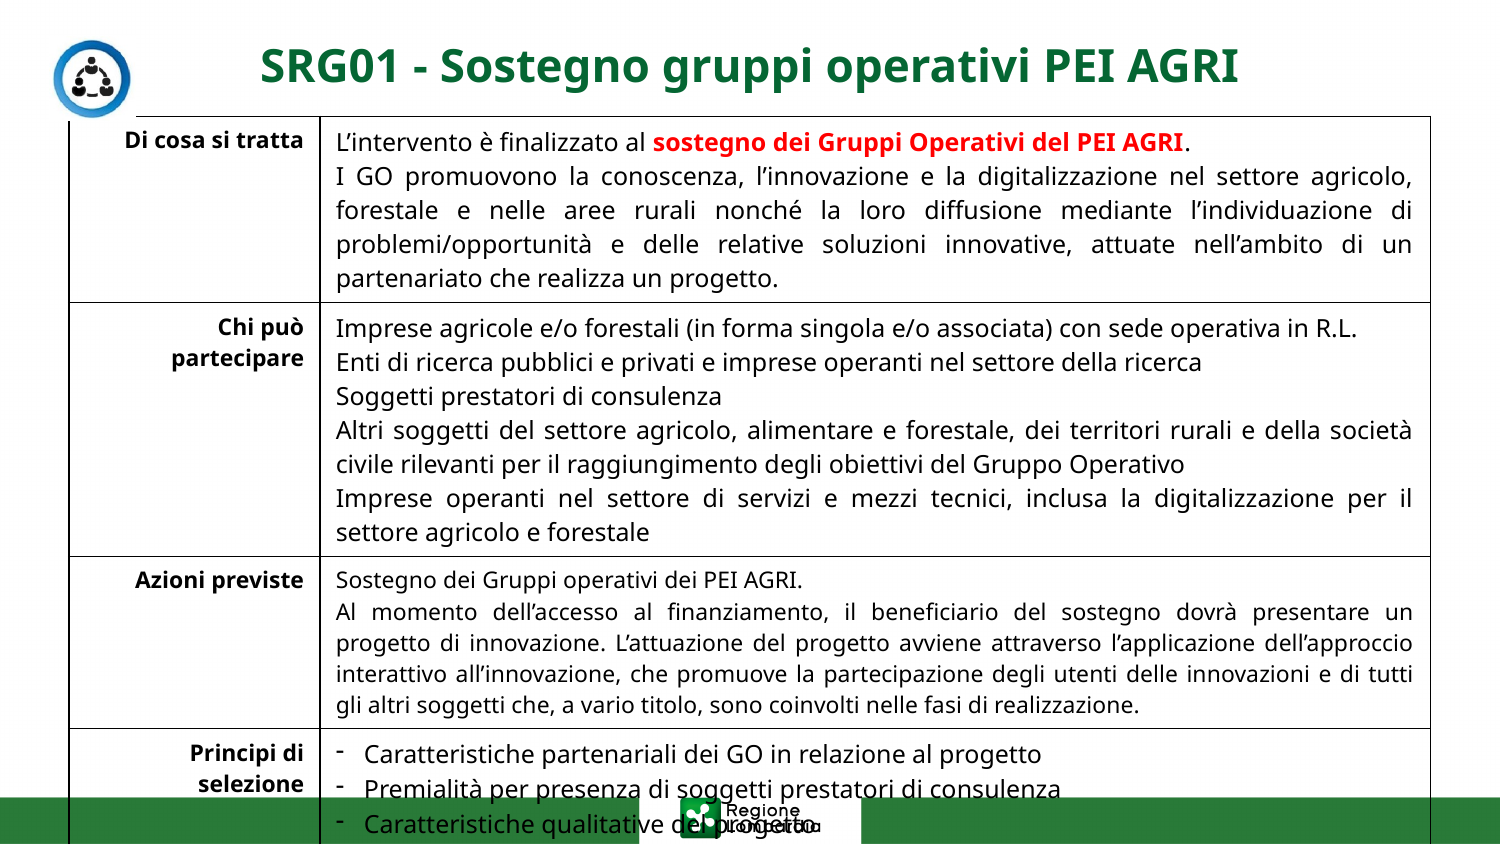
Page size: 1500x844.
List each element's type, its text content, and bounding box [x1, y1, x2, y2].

table_cell Caratteristiche partenariali dei GO in relazione al progetto Premialità per presenza di soggetti prestatori di consulenza Caratteristiche qualitative del progetto Qualità dell’attività di disseminazione e divulgazione dei risultati [321, 729, 1430, 844]
table_header L’intervento è finalizzato al sostegno dei Gruppi Operativi del PEI AGRI. I GO promuovono la conoscenza, l’innovazione e la digitalizzazione nel settore agricolo, forestale e nelle aree rurali nonché la loro diffusione mediante l’individuazione di problemi/opportunità e delle relative soluzioni innovative, attuate nell’ambito di un partenariato che realizza un progetto. [321, 117, 1430, 302]
table_cell Sostegno dei Gruppi operativi dei PEI AGRI. Al momento dell’accesso al finanziamento, il beneficiario del sostegno dovrà presentare un progetto di innovazione. L’attuazione del progetto avviene attraverso l’applicazione dell’approccio interattivo all’innovazione, che promuove la partecipazione degli utenti delle innovazioni e di tutti gli altri soggetti che, a vario titolo, sono coinvolti nelle fasi di realizzazione. [321, 557, 1430, 728]
table_cell Chi può partecipare [70, 303, 319, 556]
text_box SRG01 - Sostegno gruppi operativi PEI AGRI [112, 22, 1388, 106]
table_cell Principi di selezione [70, 729, 319, 844]
table_header Di cosa si tratta [70, 117, 319, 302]
table_cell Imprese agricole e/o forestali (in forma singola e/o associata) con sede operativa in R.L. Enti di ricerca pubblici e privati e imprese operanti nel settore della ricerca Soggetti prestatori di consulenza Altri soggetti del settore agricolo, alimentare e forestale, dei territori rurali e della società civile rilevanti per il raggiungimento degli obiettivi del Gruppo Operativo Imprese operanti nel settore di servizi e mezzi tecnici, inclusa la digitalizzazione per il settore agricolo e forestale [321, 303, 1430, 556]
table_cell Azioni previste [70, 557, 319, 728]
picture [0, 0, 1500, 844]
